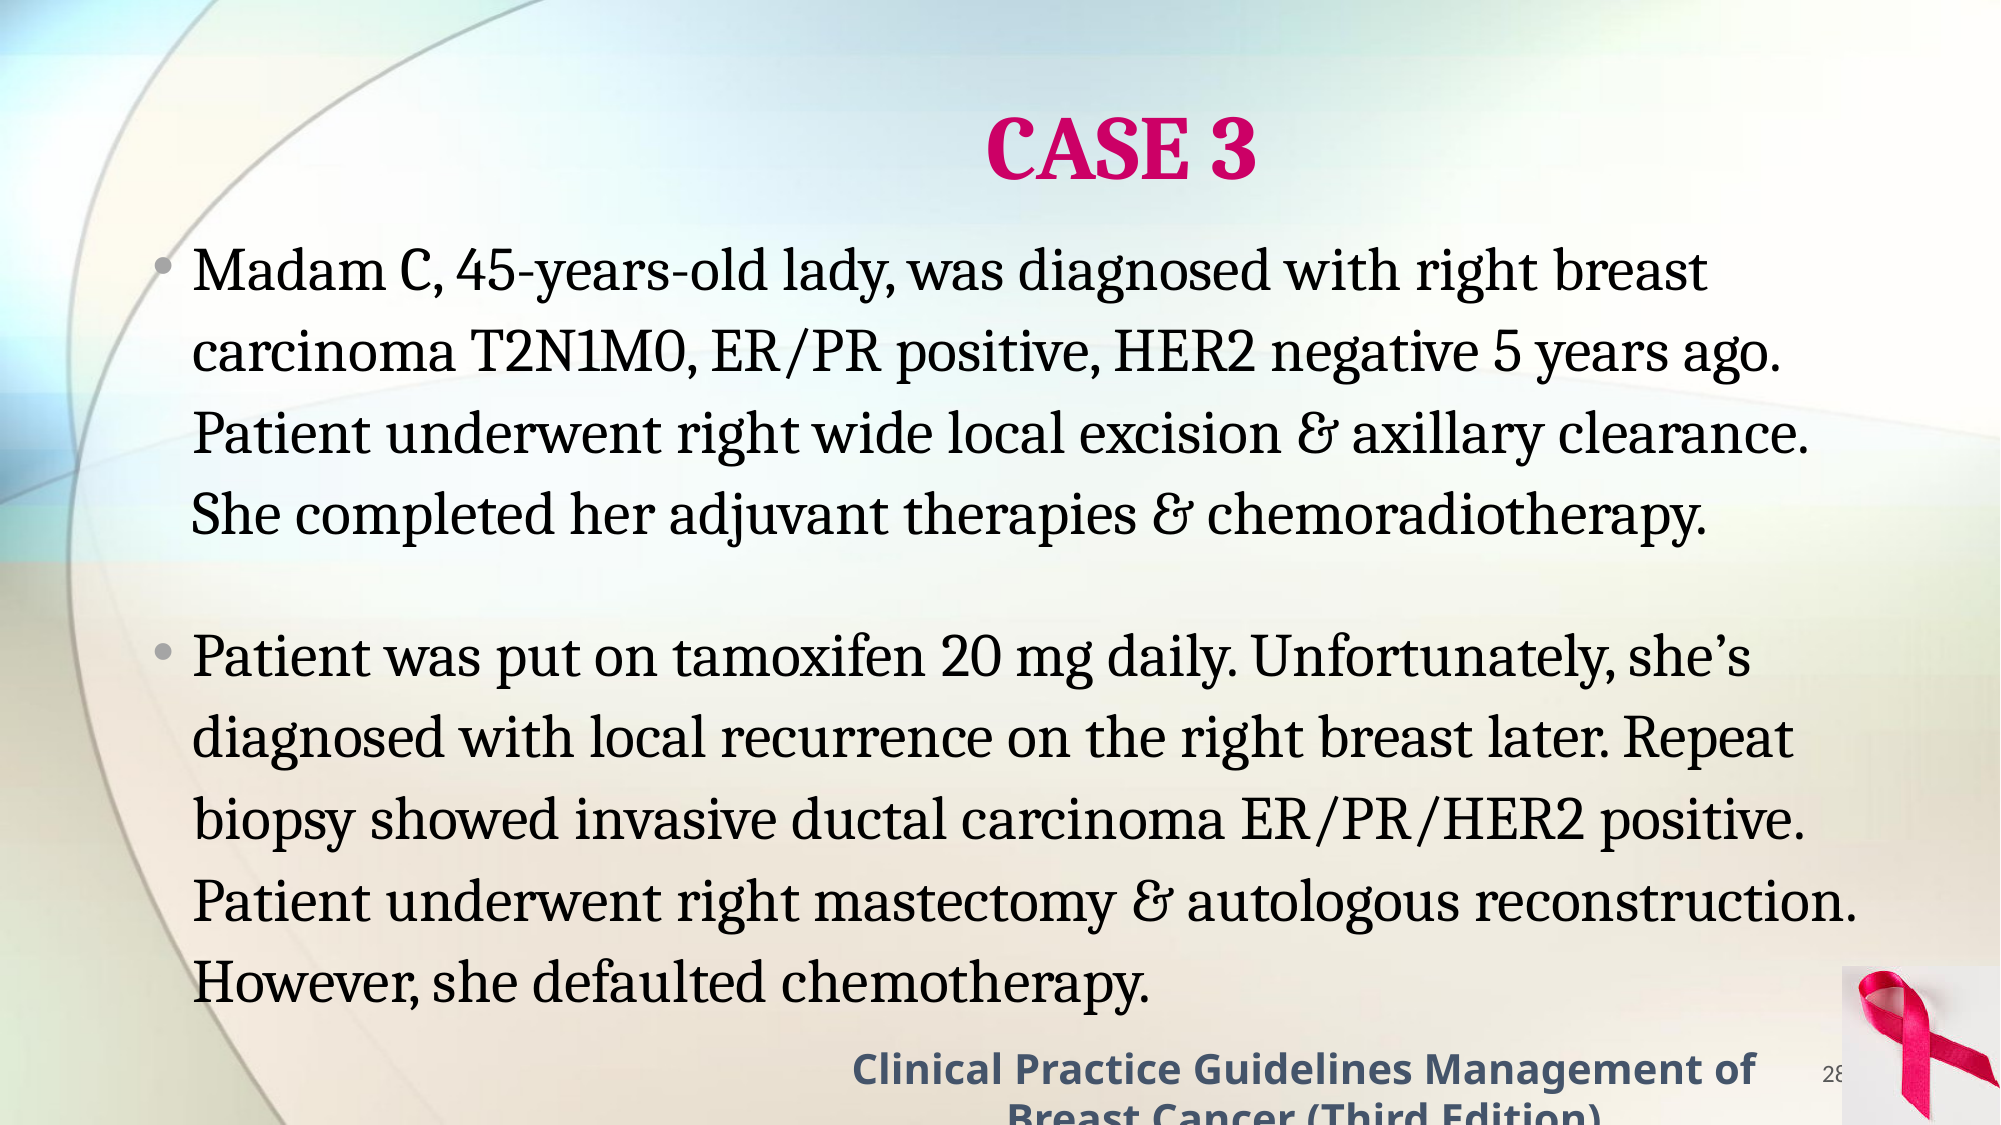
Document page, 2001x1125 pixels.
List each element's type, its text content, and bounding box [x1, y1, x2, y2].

text_box Clinical Practice Guidelines Management of Breast Cancer (Third Edition) [788, 1035, 1820, 1125]
picture [0, 0, 2001, 1125]
title CASE 3 [381, 64, 1863, 213]
slide_number 28 [1820, 1042, 1832, 1103]
list Madam C, 45-years-old lady, was diagnosed with right breast carcinoma T2N1M0, ER/PR positive, HER2 negative 5 years ago. Patient underwent right wide local excision & axillary clearance. She completed her adjuvant therapies & chemoradiotherapy. Patient was put on tamoxifen 20 mg daily. Unfortunately, she’s diagnosed with local recurrence on the right breast later. Repeat biopsy showed invasive ductal carcinoma ER/PR/HER2 positive. Patient underwent right mastectomy & autologous reconstruction. However, she defaulted chemotherapy. [137, 213, 1882, 1026]
